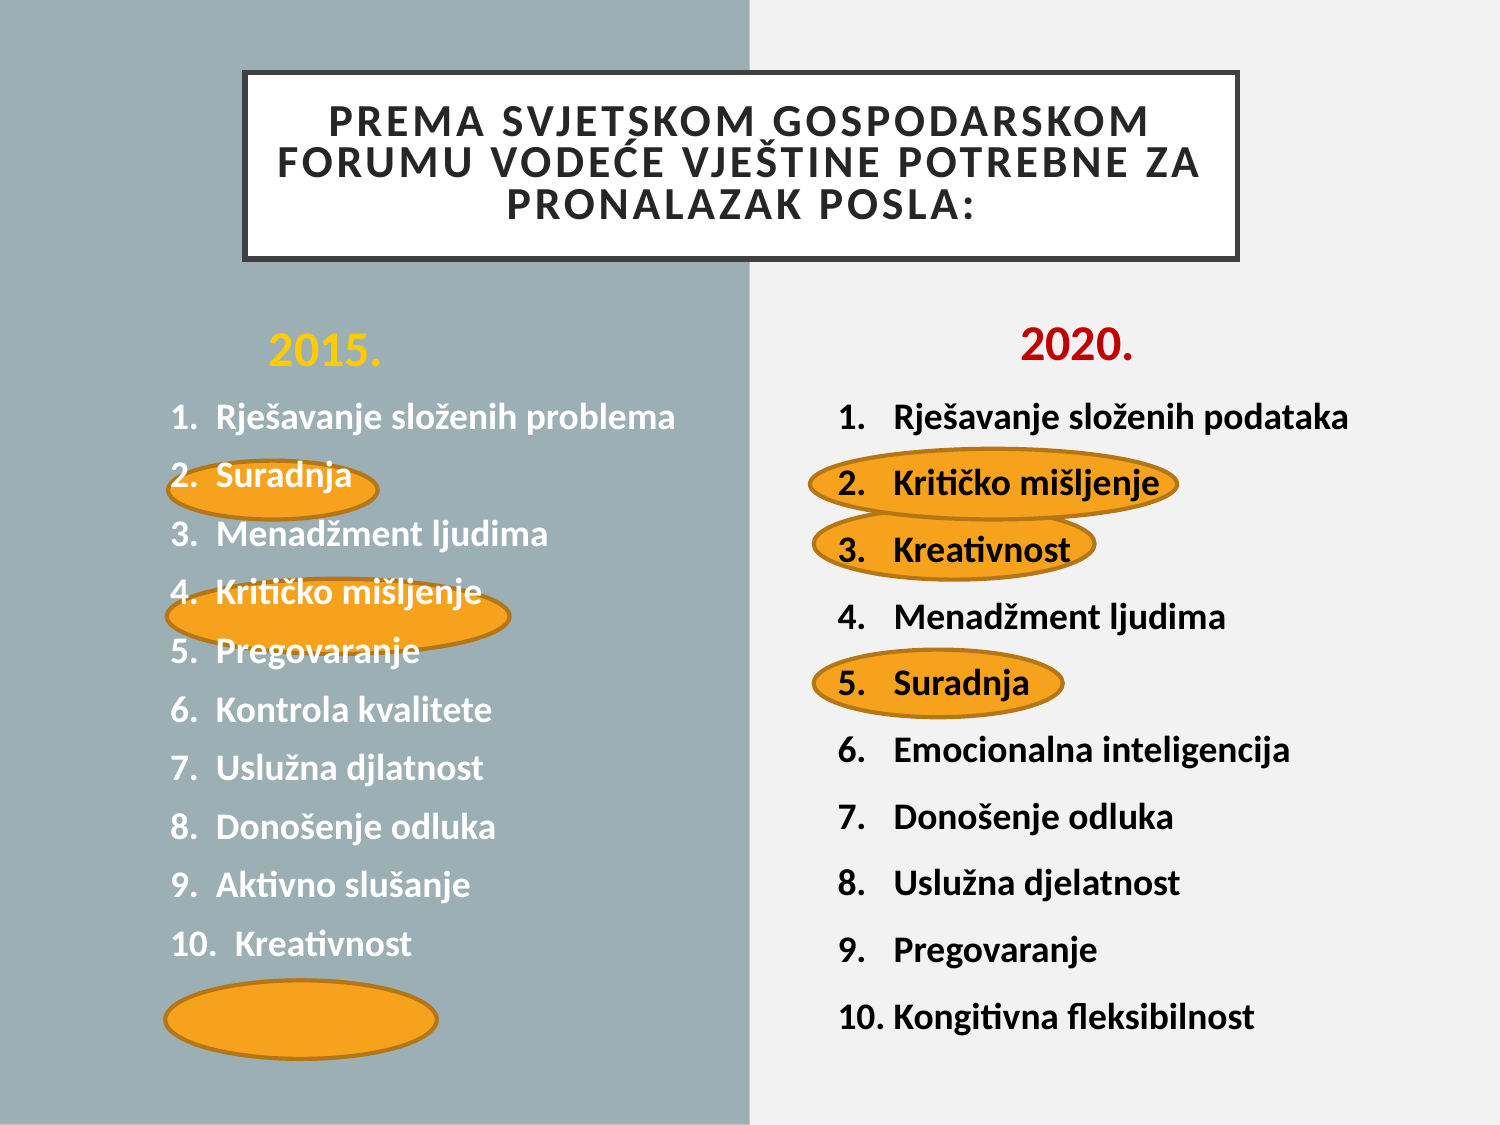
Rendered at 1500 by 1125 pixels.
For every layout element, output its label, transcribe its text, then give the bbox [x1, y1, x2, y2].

text_box [813, 531, 822, 556]
text_box [809, 471, 822, 497]
text_box 2015. 1. Rješavanje složenih problema 2. Suradnja 3. Menadžment ljudima 4. Kritičko mišljenje 5. Pregovaranje 6. Kontrola kvalitete 7. Uslužna djlatnost 8. Donošenje odluka 9. Aktivno slušanje 10. Kreativnost [80, 310, 710, 1052]
text_box [224, 1052, 378, 1059]
text_box Prema svjetskom gospodarskom forumu vodeće vještine potrebne za pronalazak posla: [244, 72, 1238, 260]
text_box [813, 671, 822, 696]
text_box 2020. Rješavanje složenih podataka Kritičko mišljenje Kreativnost Menadžment ljudima Suradnja Emocionalna inteligencija Donošenje odluka Uslužna djelatnost Pregovaranje Kongitivna fleksibilnost [822, 295, 1415, 1090]
